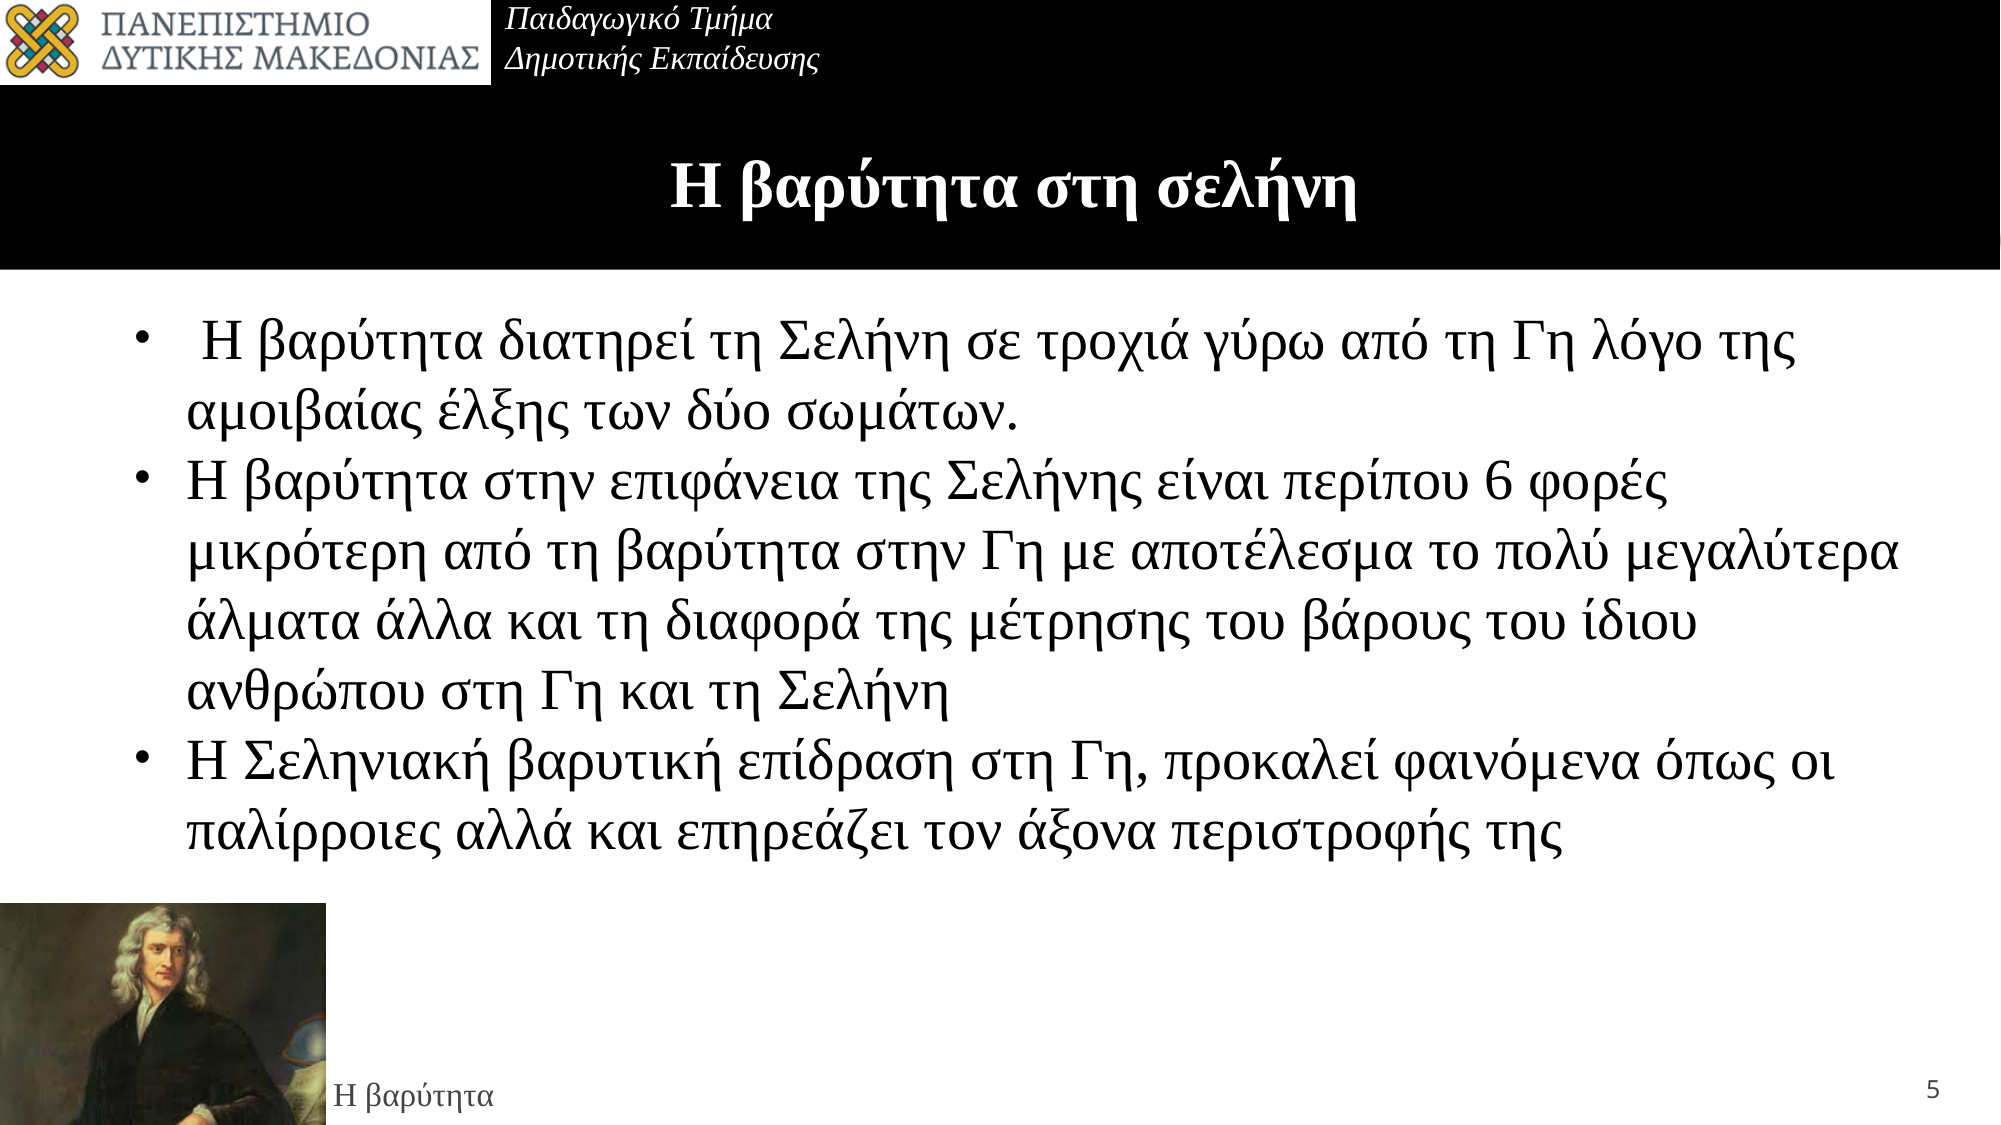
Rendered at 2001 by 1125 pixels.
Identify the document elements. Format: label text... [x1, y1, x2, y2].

picture [0, 903, 326, 1125]
list Η βαρύτητα διατηρεί τη Σελήνη σε τροχιά γύρω από τη Γη λόγο της αμοιβαίας έλξης των δύο σωμάτων. Η βαρύτητα στην επιφάνεια της Σελήνης είναι περίπου 6 φορές μικρότερη από τη βαρύτητα στην Γη με αποτέλεσμα το πολύ μεγαλύτερα άλματα άλλα και τη διαφορά της μέτρησης του βάρους του ίδιου ανθρώπου στη Γη και τη Σελήνη Η Σεληνιακή βαρυτική επίδραση στη Γη, προκαλεί φαινόμενα όπως οι παλίρροιες αλλά και επηρεάζει τον άξονα περιστροφής της [99, 286, 1920, 1050]
slide_number 5 [1794, 1062, 1955, 1108]
footer Η βαρύτητα [325, 1068, 1531, 1114]
title Η βαρύτητα στη σελήνη [147, 103, 1877, 258]
picture [0, 0, 491, 85]
